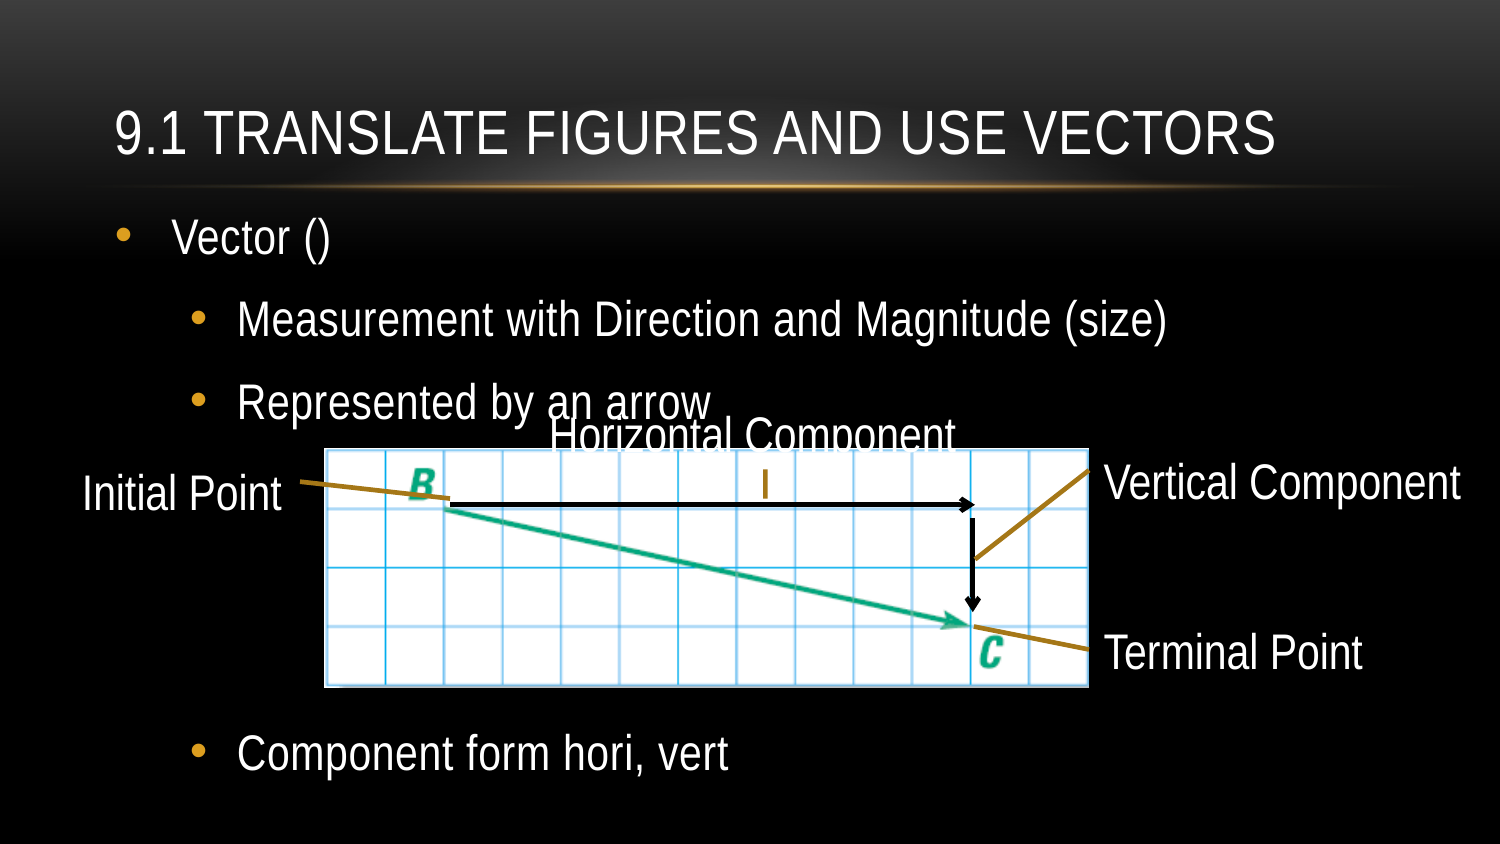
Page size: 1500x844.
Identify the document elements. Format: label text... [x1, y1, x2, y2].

title 9.1 Translate Figures and Use Vectors [99, 33, 1400, 175]
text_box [974, 441, 1497, 560]
picture [0, 0, 1497, 300]
picture [324, 506, 974, 689]
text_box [66, 452, 451, 530]
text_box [973, 611, 1390, 689]
picture [974, 560, 1090, 611]
picture [324, 448, 974, 504]
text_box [533, 394, 997, 499]
